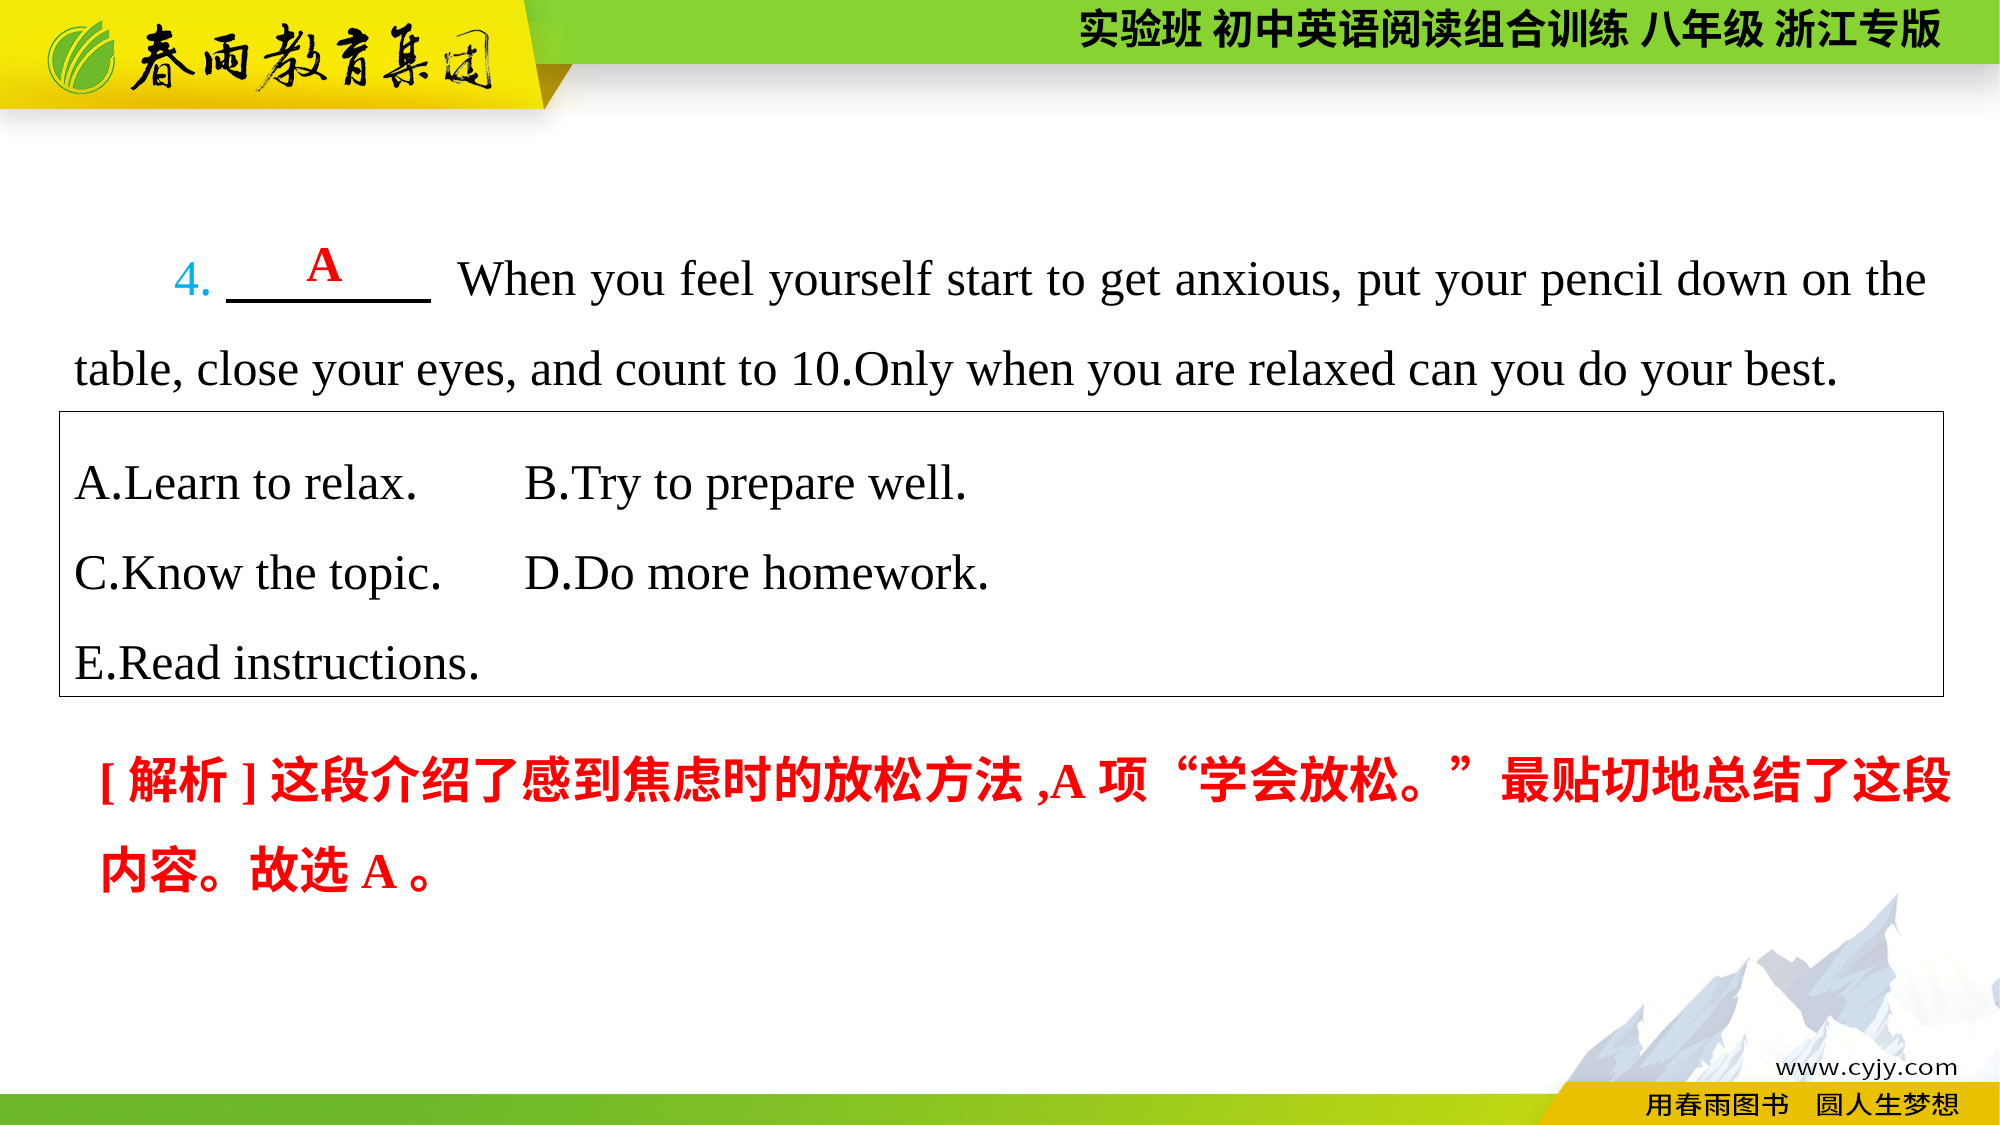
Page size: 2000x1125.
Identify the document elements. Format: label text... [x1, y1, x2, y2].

text_box [解析]这段介绍了感到焦虑时的放松方法,A项“学会放松。”最贴切地总结了这段内容。故选A。 [84, 710, 1969, 906]
picture [0, 0, 2000, 1125]
text_box A [291, 224, 358, 300]
text_box A.Learn to relax. B.Try to prepare well. C.Know the topic. D.Do more homework. E.Read instructions. [59, 411, 1944, 697]
list 4. When you feel yourself start to get anxious, put your pencil down on the table, close your eyes, and count to 10.Only when you are relaxed can you do your best. [59, 208, 1944, 394]
